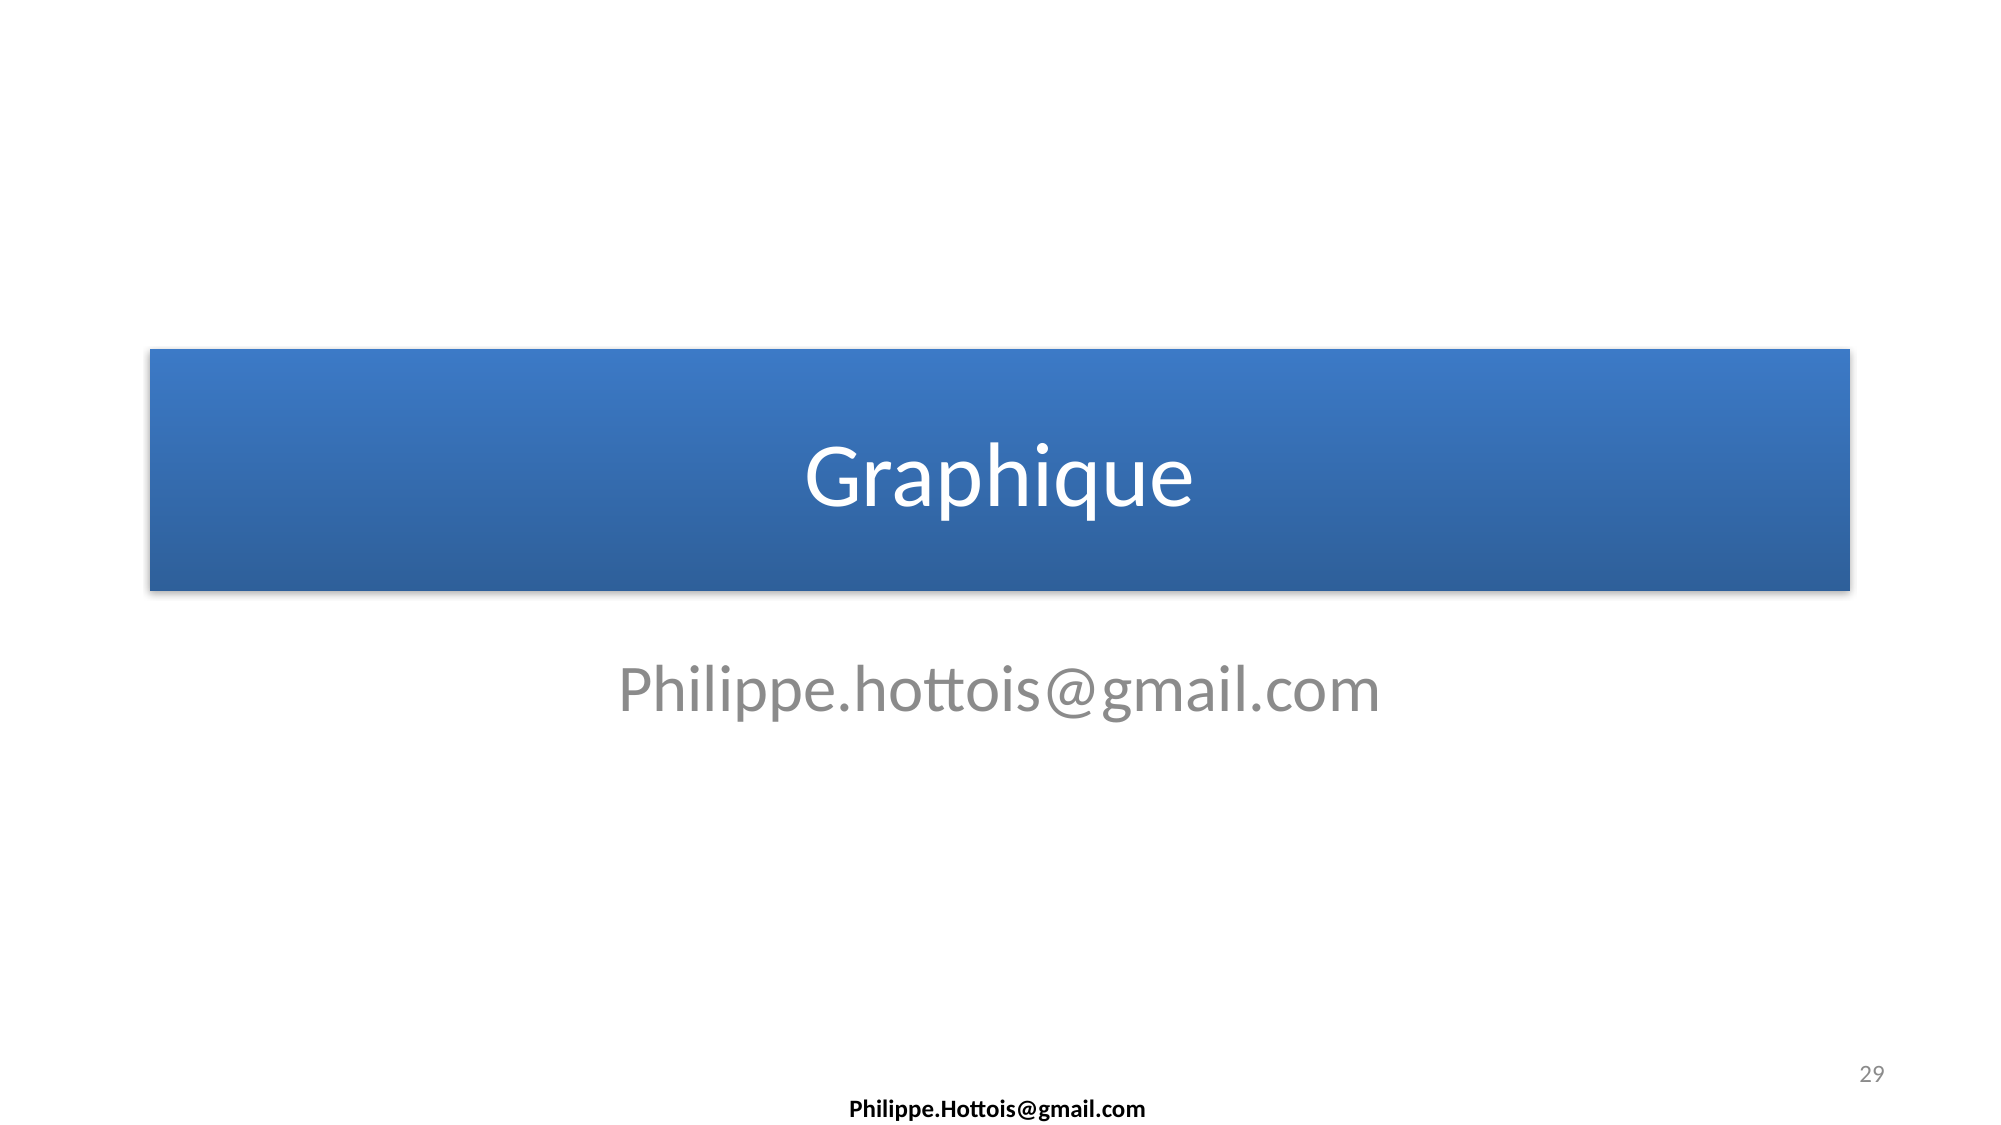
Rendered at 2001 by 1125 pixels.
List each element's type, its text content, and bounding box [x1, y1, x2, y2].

title Graphique [150, 349, 1850, 591]
subtitle Philippe.hottois@gmail.com [300, 637, 1700, 925]
slide_number 29 [1433, 1042, 1900, 1103]
